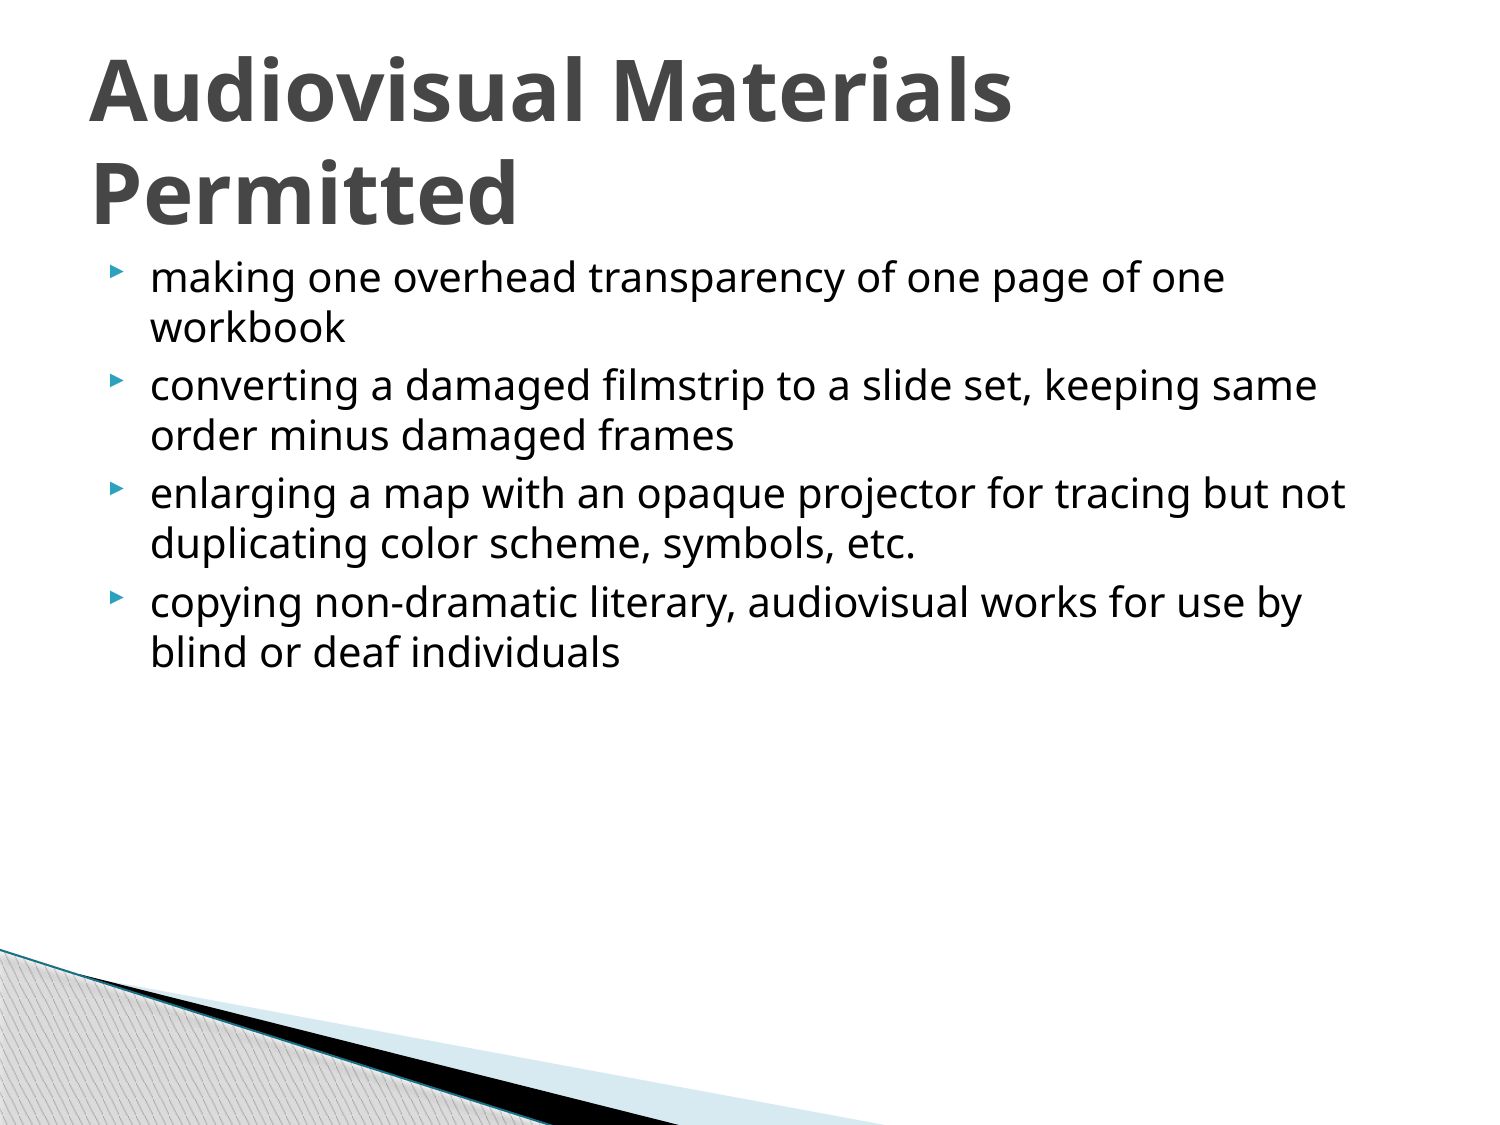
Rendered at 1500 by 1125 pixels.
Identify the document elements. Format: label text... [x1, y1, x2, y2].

list making one overhead transparency of one page of one workbook converting a damaged filmstrip to a slide set, keeping same order minus damaged frames enlarging a map with an opaque projector for tracing but not duplicating color scheme, symbols, etc. copying non-dramatic literary, audiovisual works for use by blind or deaf individuals [75, 243, 1425, 986]
title Audiovisual Materials Permitted [75, 45, 1425, 233]
